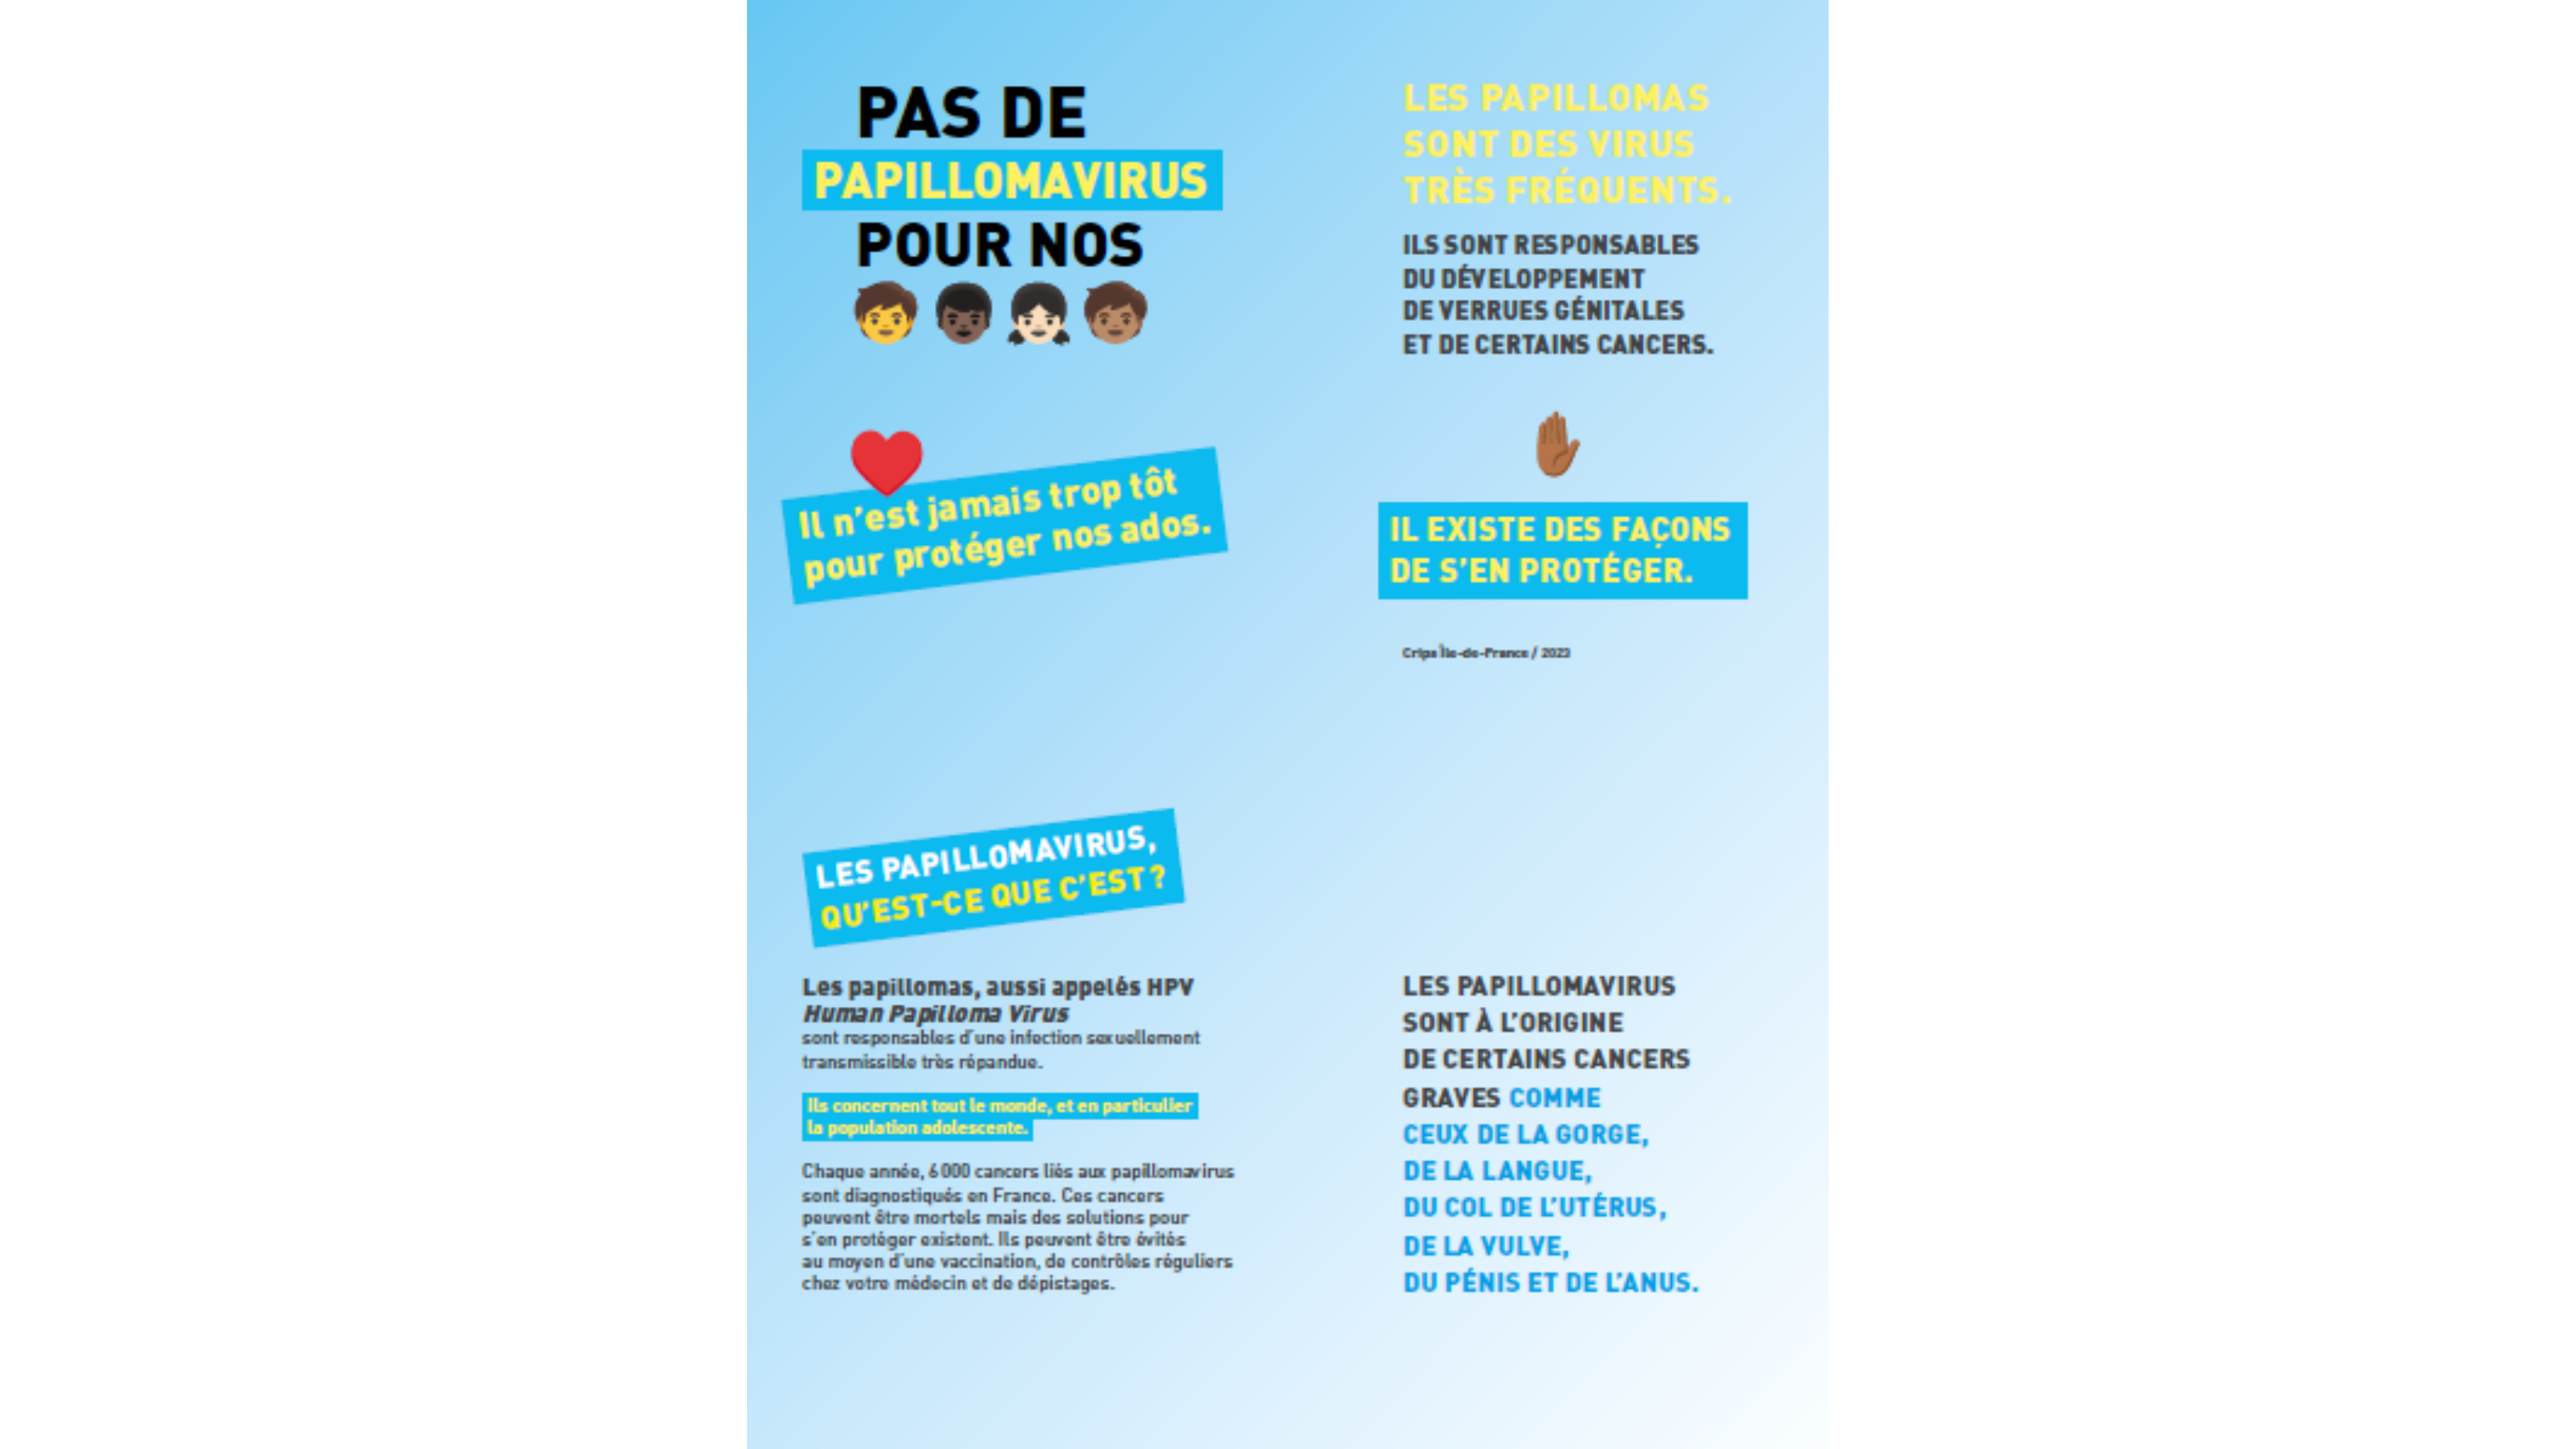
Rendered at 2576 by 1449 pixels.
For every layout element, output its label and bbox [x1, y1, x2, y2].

text_box [747, 0, 1829, 1449]
